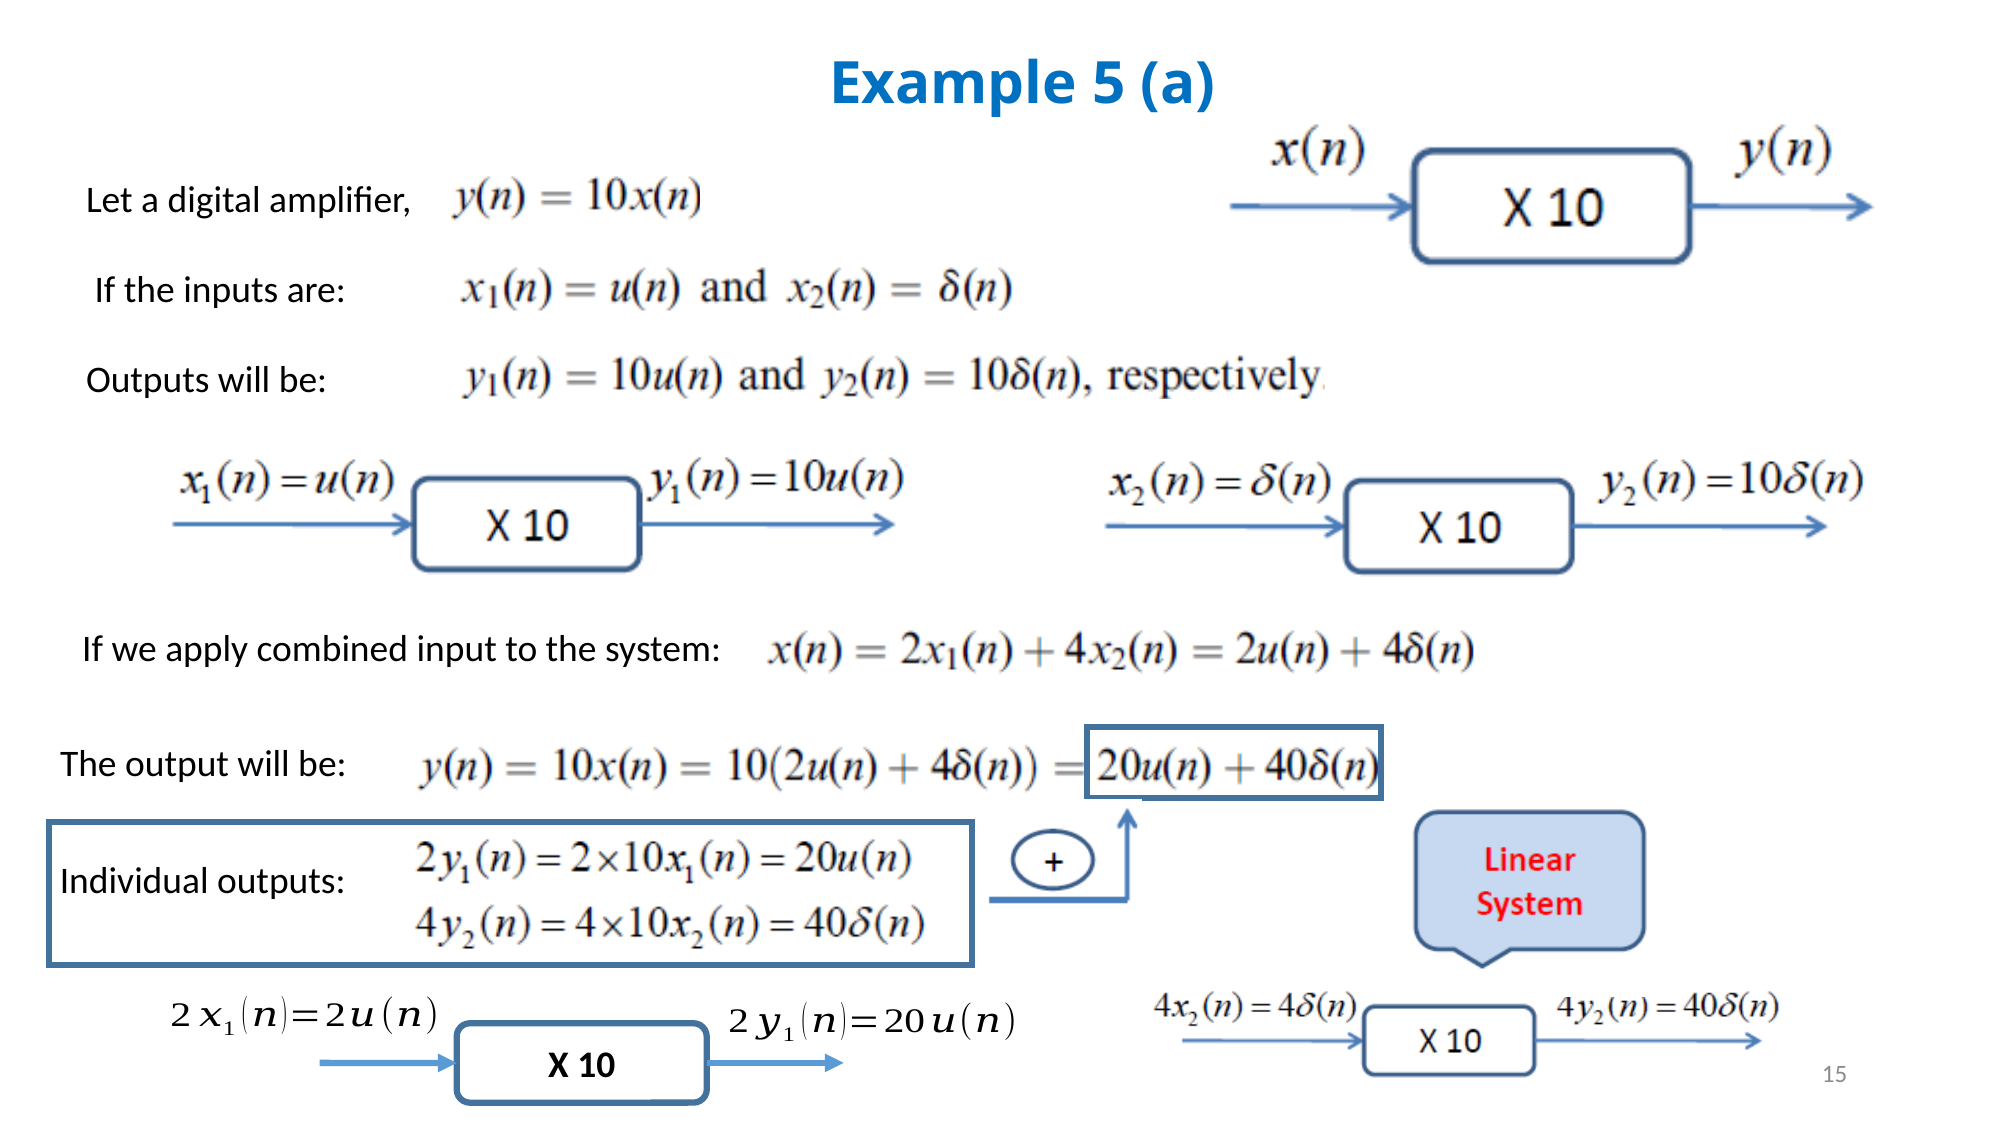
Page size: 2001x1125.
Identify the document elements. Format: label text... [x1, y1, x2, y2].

picture [406, 726, 1381, 798]
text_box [42, 821, 973, 966]
slide_number 15 [1412, 1042, 1863, 1103]
picture [749, 616, 1474, 681]
picture [1218, 100, 1890, 283]
picture [146, 433, 1890, 581]
picture [449, 341, 1325, 399]
picture [980, 799, 1142, 924]
text_box If we apply combined input to the system: [67, 616, 746, 676]
picture [1134, 794, 1791, 1081]
text_box Let a digital amplifier, If the inputs are: Outputs will be: [71, 167, 450, 408]
text_box Example 5 (a) [814, 33, 1231, 123]
picture [449, 164, 700, 223]
text_box The output will be: [45, 732, 371, 792]
picture [459, 266, 1018, 311]
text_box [170, 994, 1018, 1103]
